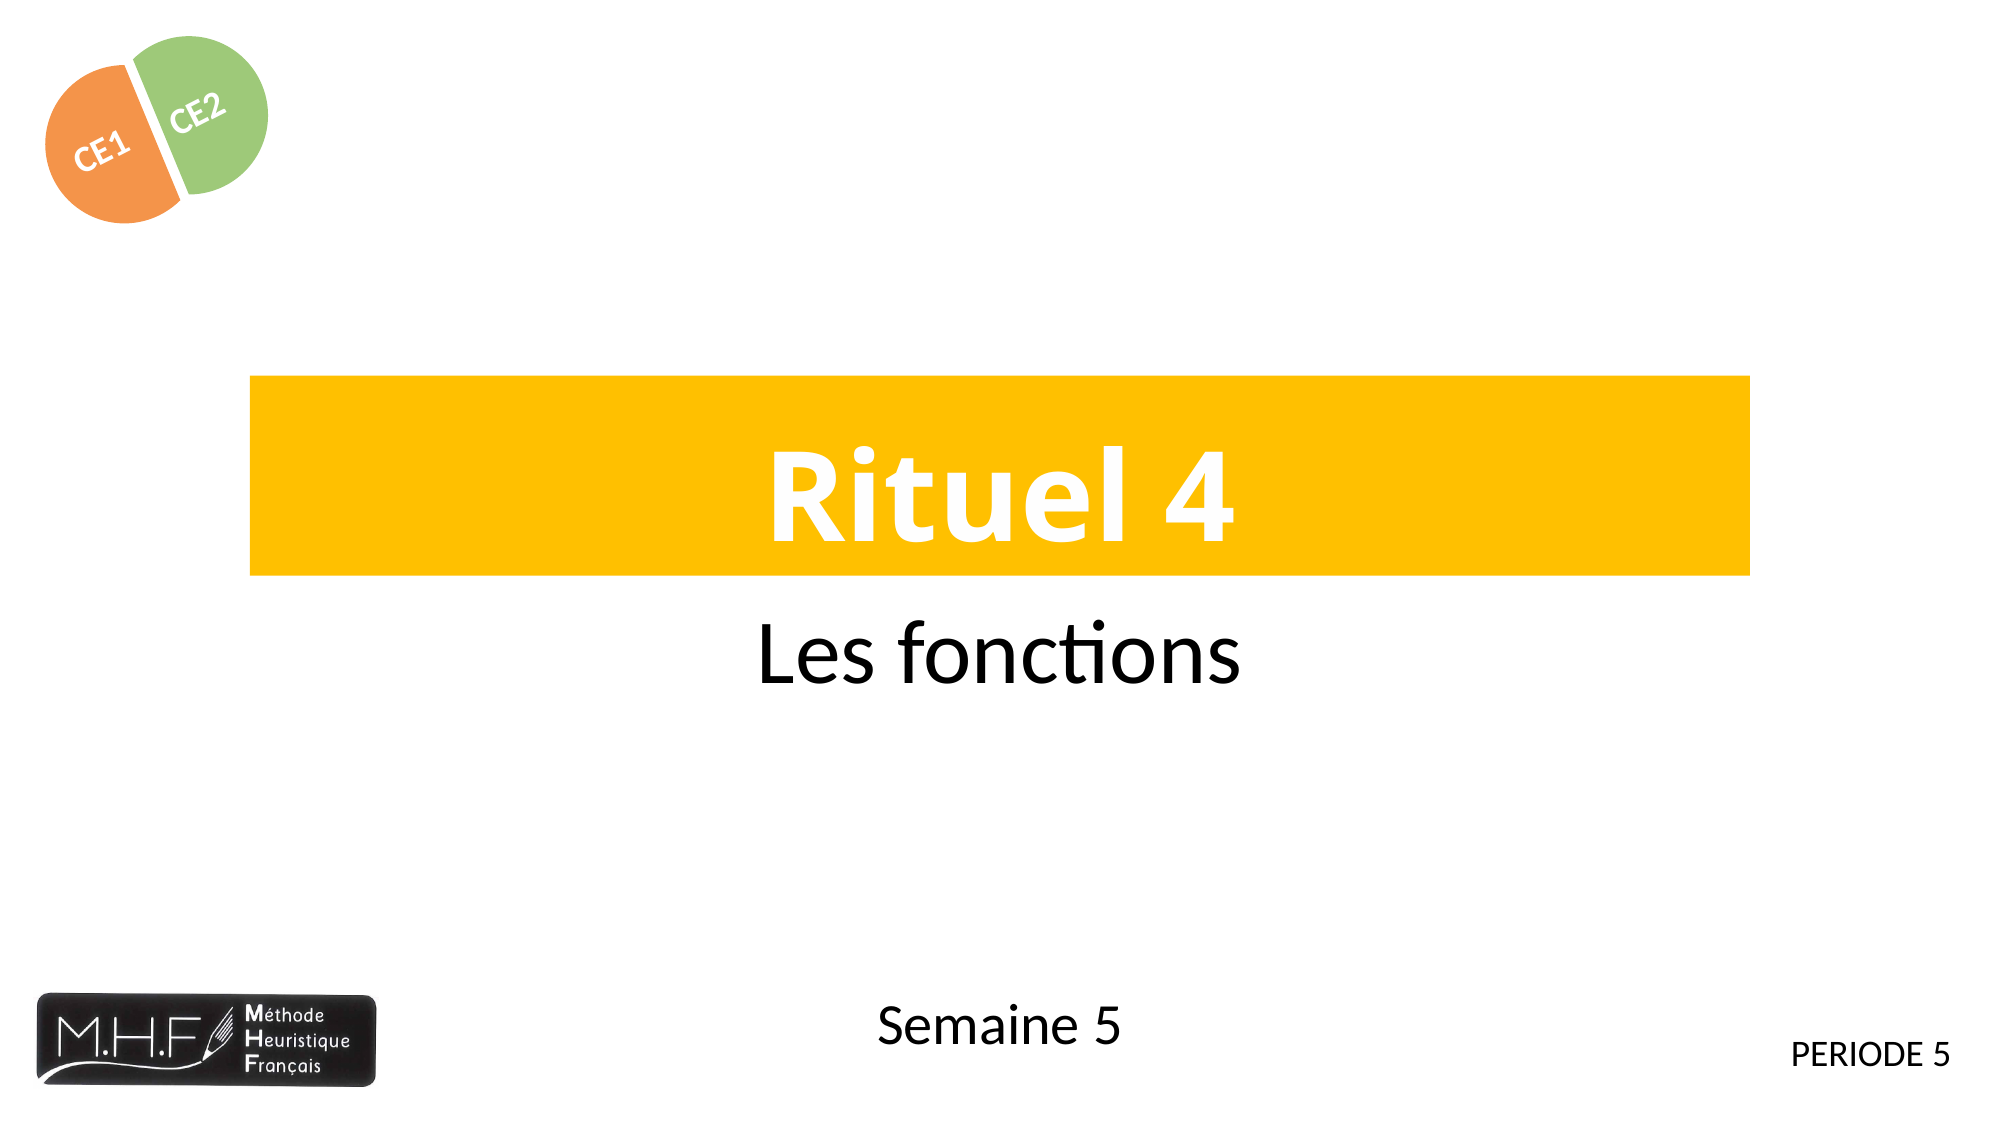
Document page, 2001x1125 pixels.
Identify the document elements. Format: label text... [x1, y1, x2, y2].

picture [33, 990, 379, 1089]
text_box Semaine 5 [249, 987, 1750, 1118]
title Rituel 4 [249, 375, 1750, 576]
subtitle Les fonctions [249, 597, 1750, 869]
text_box PERIODE 5 [1750, 1021, 1967, 1082]
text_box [45, 35, 269, 224]
